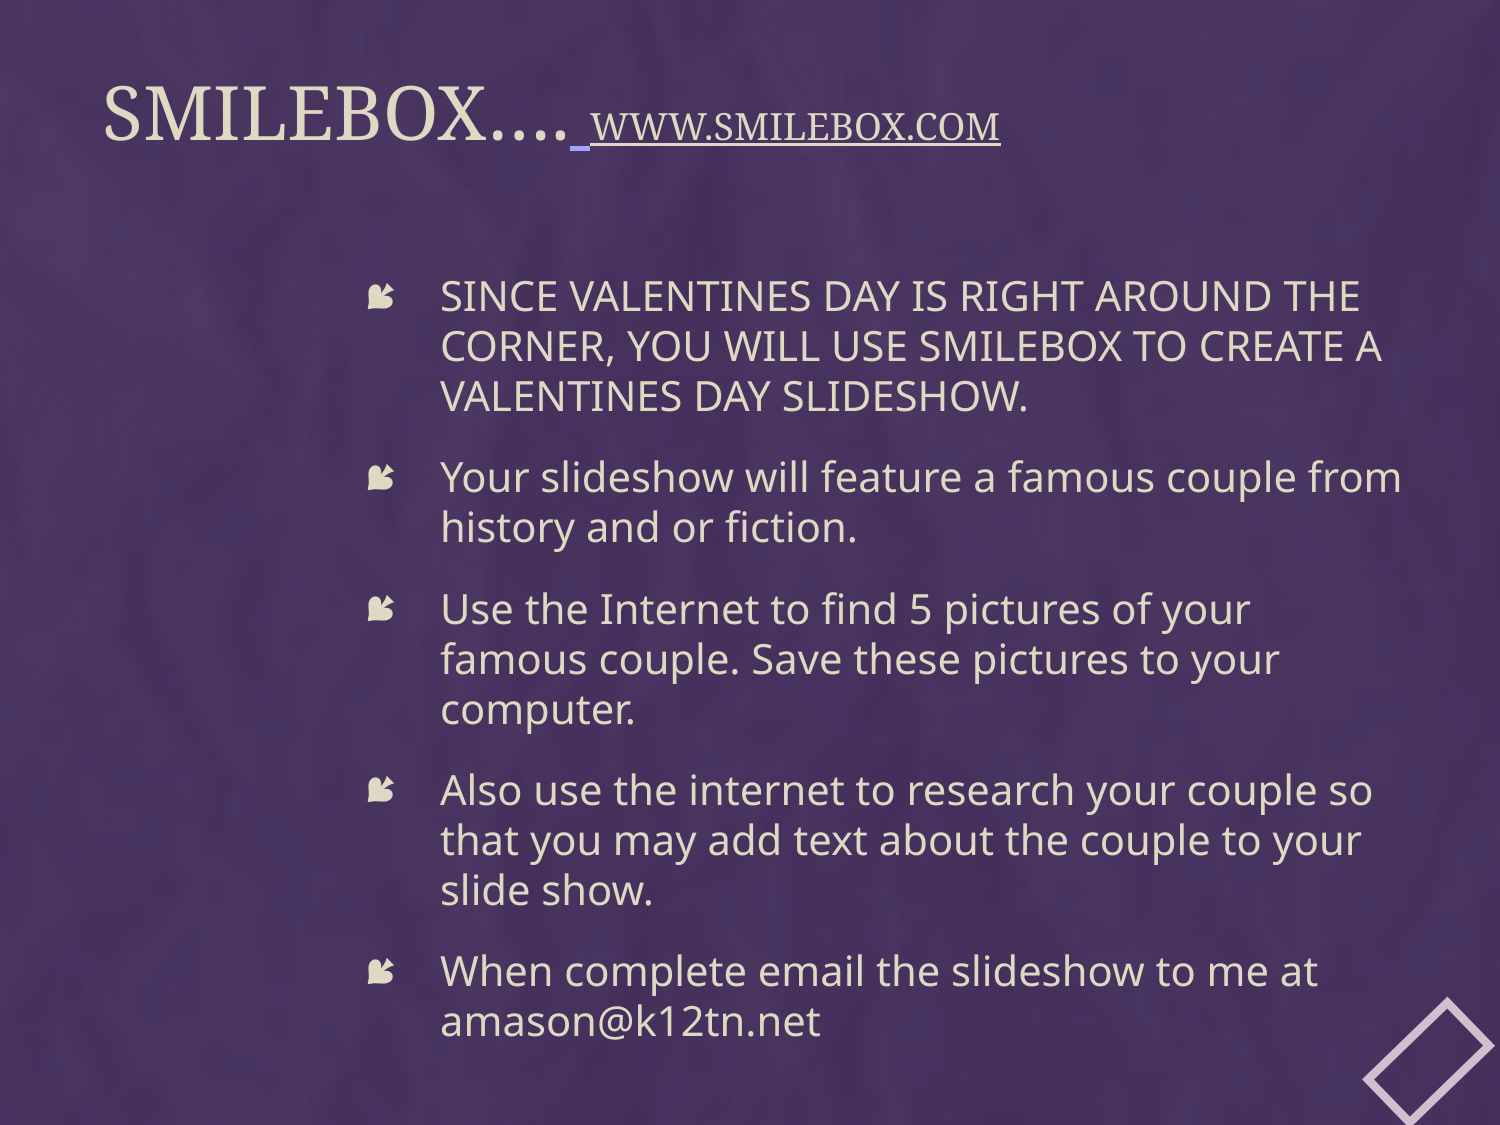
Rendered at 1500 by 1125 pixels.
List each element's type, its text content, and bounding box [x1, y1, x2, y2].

list SINCE VALENTINES DAY IS RIGHT AROUND THE CORNER, YOU WILL USE SMILEBOX TO CREATE A VALENTINES DAY SLIDESHOW. Your slideshow will feature a famous couple from history and or fiction. Use the Internet to find 5 pictures of your famous couple. Save these pictures to your computer. Also use the internet to research your couple so that you may add text about the couple to your slide show. When complete email the slideshow to me at amason@k12tn.net [350, 262, 1425, 1005]
title SMileBox…. www.smilebox.com [87, 45, 1425, 233]
